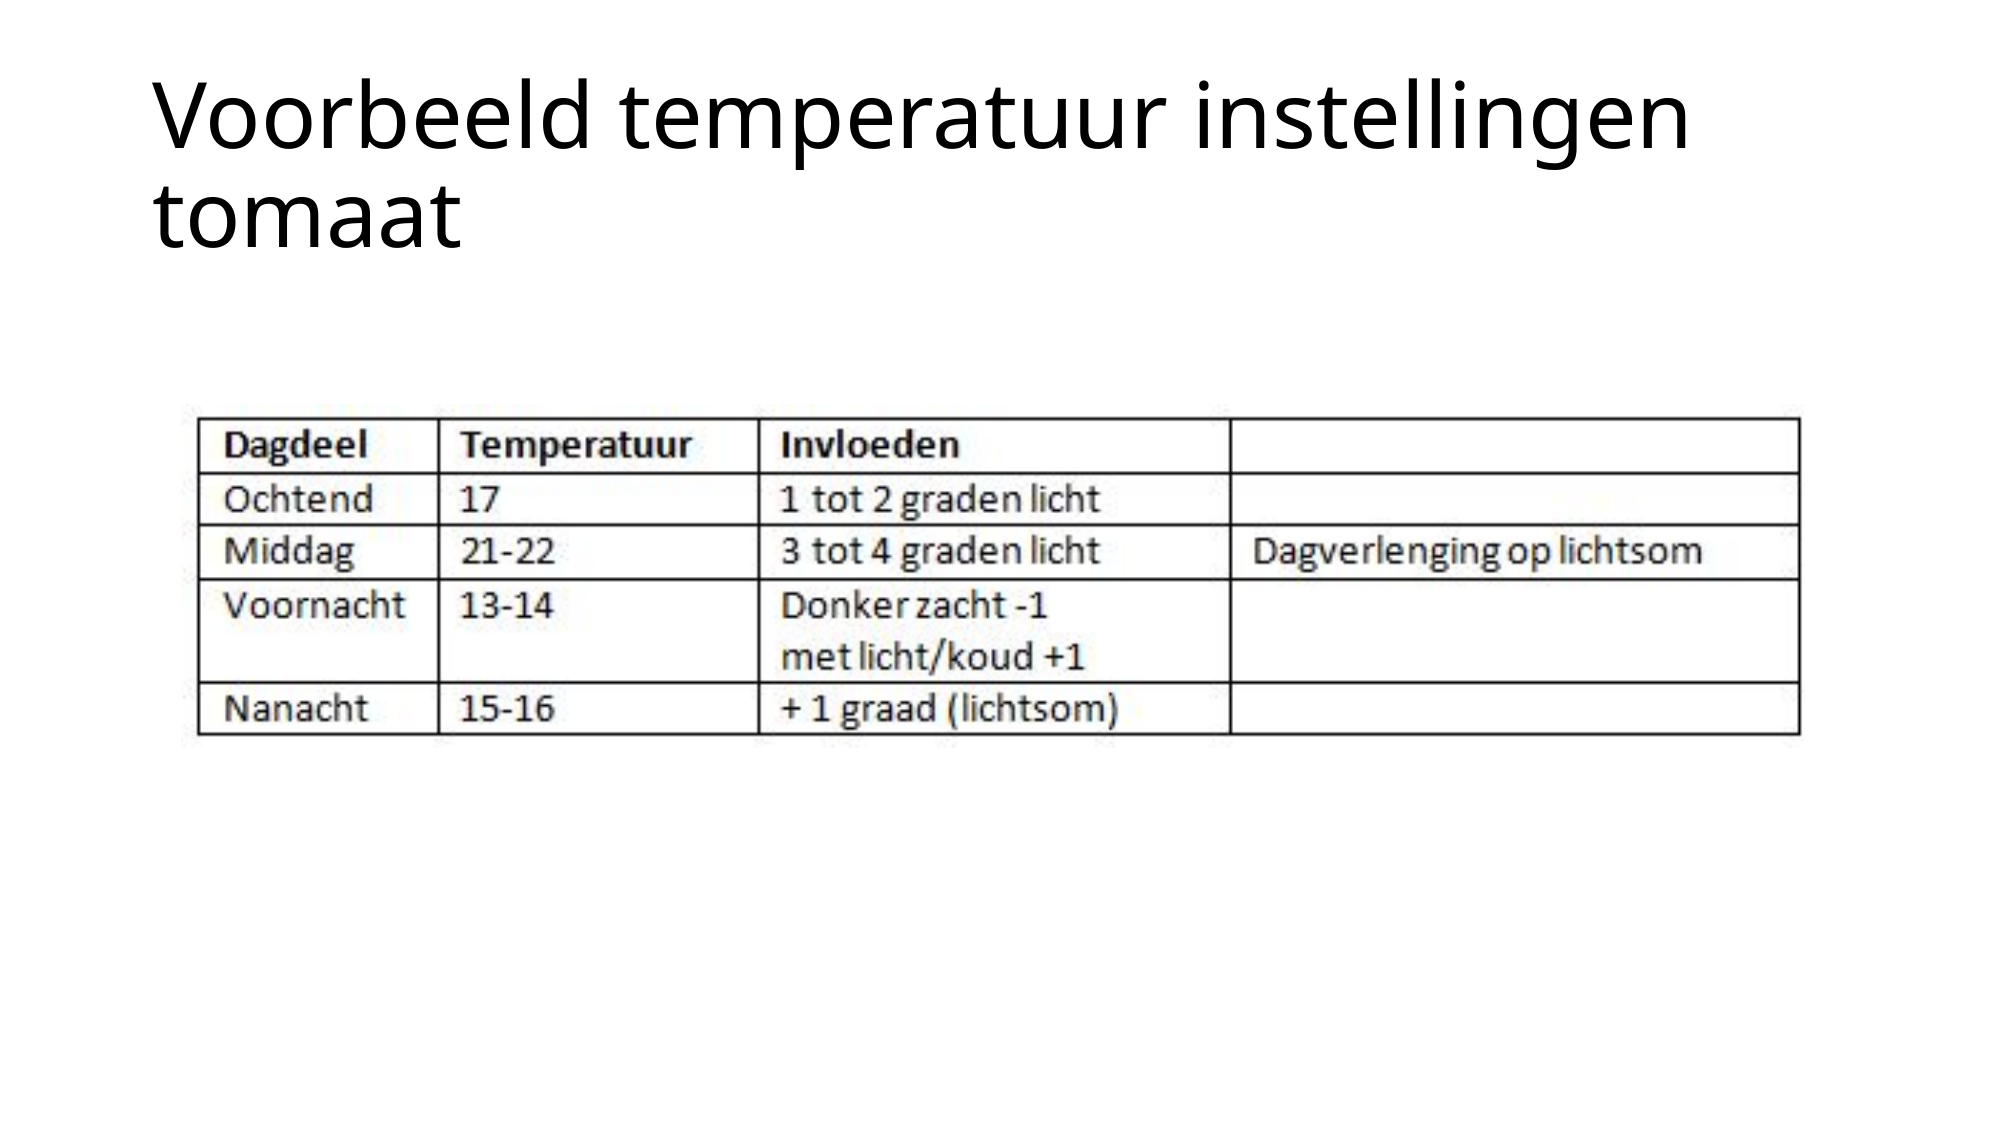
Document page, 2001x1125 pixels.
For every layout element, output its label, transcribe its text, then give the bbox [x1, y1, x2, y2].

title Voorbeeld temperatuur instellingen tomaat [137, 59, 1863, 278]
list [181, 404, 1819, 748]
